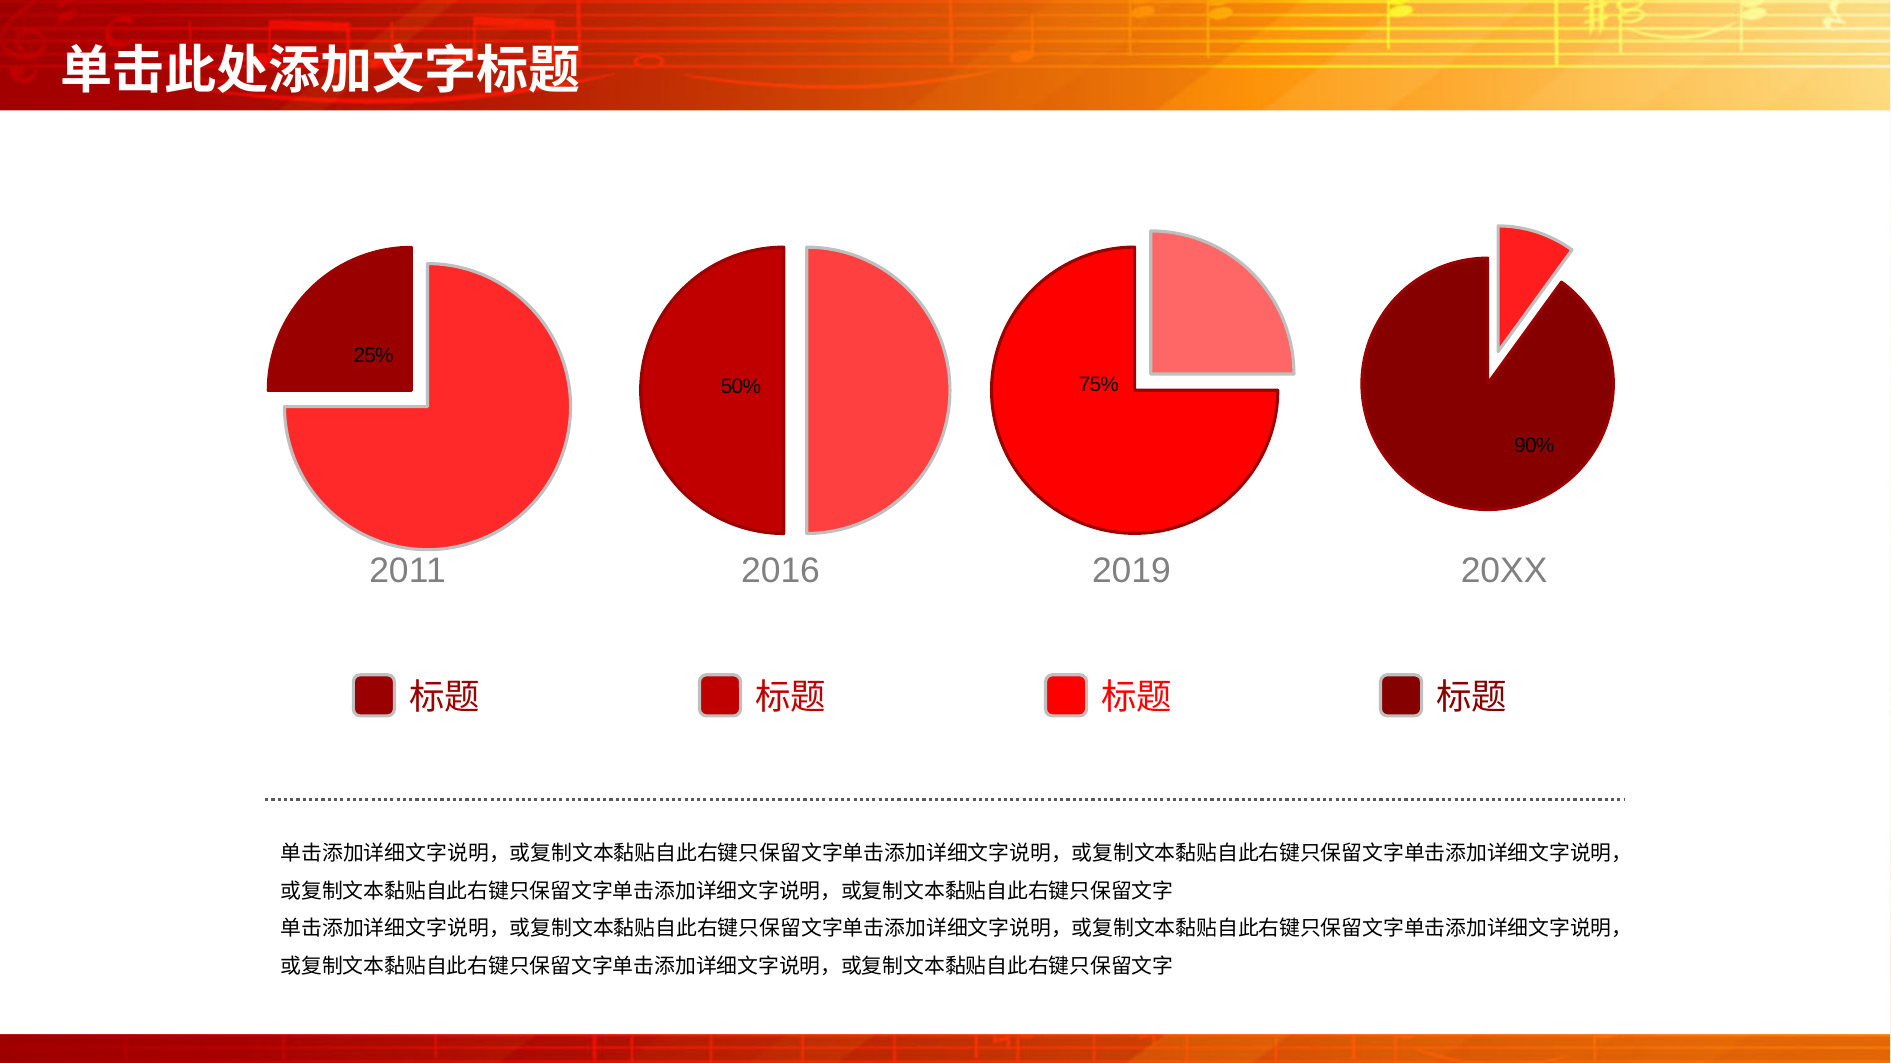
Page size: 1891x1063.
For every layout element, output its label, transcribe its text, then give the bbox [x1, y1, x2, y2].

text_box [1045, 666, 1302, 725]
chart [123, 217, 1768, 564]
picture [0, 0, 1891, 110]
text_box 2016 [682, 564, 878, 598]
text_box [353, 666, 610, 725]
text_box 20XX [1406, 564, 1602, 598]
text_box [1380, 666, 1637, 725]
text_box 2019 [1033, 564, 1230, 598]
text_box 2011 [310, 564, 506, 598]
text_box 单击添加详细文字说明，或复制文本黏贴自此右键只保留文字单击添加详细文字说明，或复制文本黏贴自此右键只保留文字单击添加详细文字说明，或复制文本黏贴自此右键只保留文字单击添加详细文字说明，或复制文本黏贴自此右键只保留文字 单击添加详细文字说明，或复制文本黏贴自此右键只保留文字单击添加详细文字说明，或复制文本黏贴自此右键只保留文字单击添加详细文字说明，或复制文本黏贴自此右键只保留文字单击添加详细文字说明，或复制文本黏贴自此右键只保留文字 [266, 820, 1626, 985]
picture [0, 1035, 1891, 1063]
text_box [699, 666, 956, 725]
